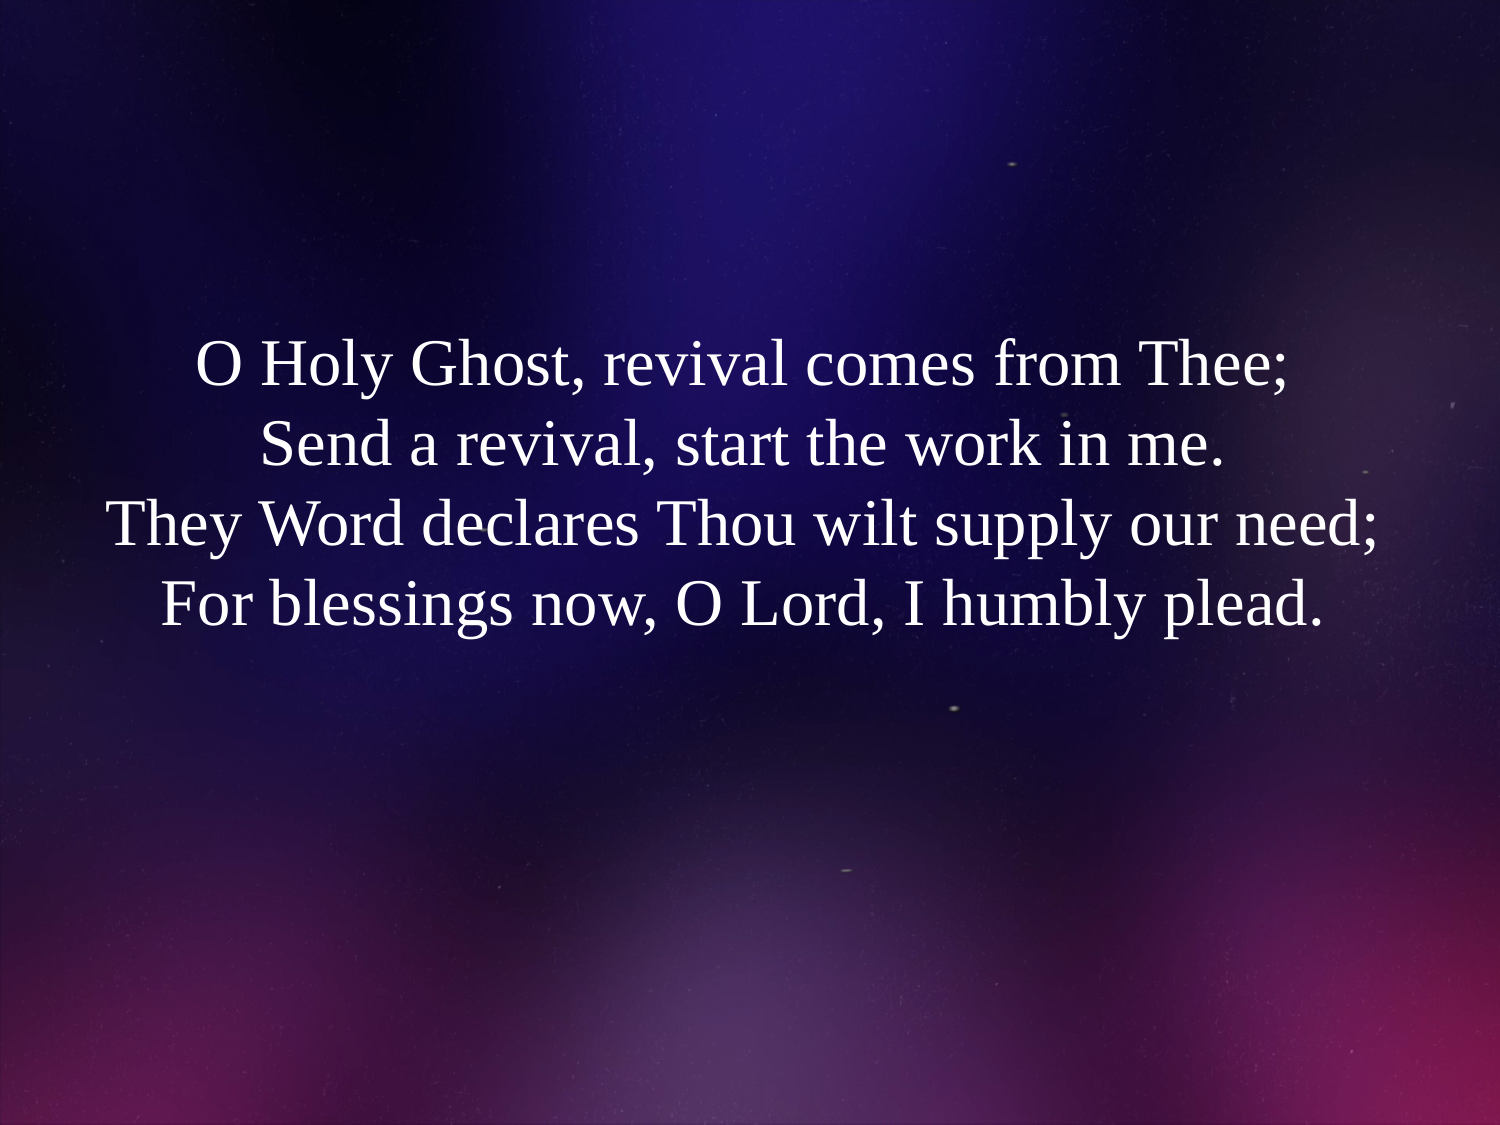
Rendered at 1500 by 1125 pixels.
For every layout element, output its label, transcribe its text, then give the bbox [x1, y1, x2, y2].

picture [0, 0, 1500, 1125]
title O Holy Ghost, revival comes from Thee; Send a revival, start the work in me. They Word declares Thou wilt supply our need; For blessings now, O Lord, I humbly plead. [50, 385, 1438, 573]
